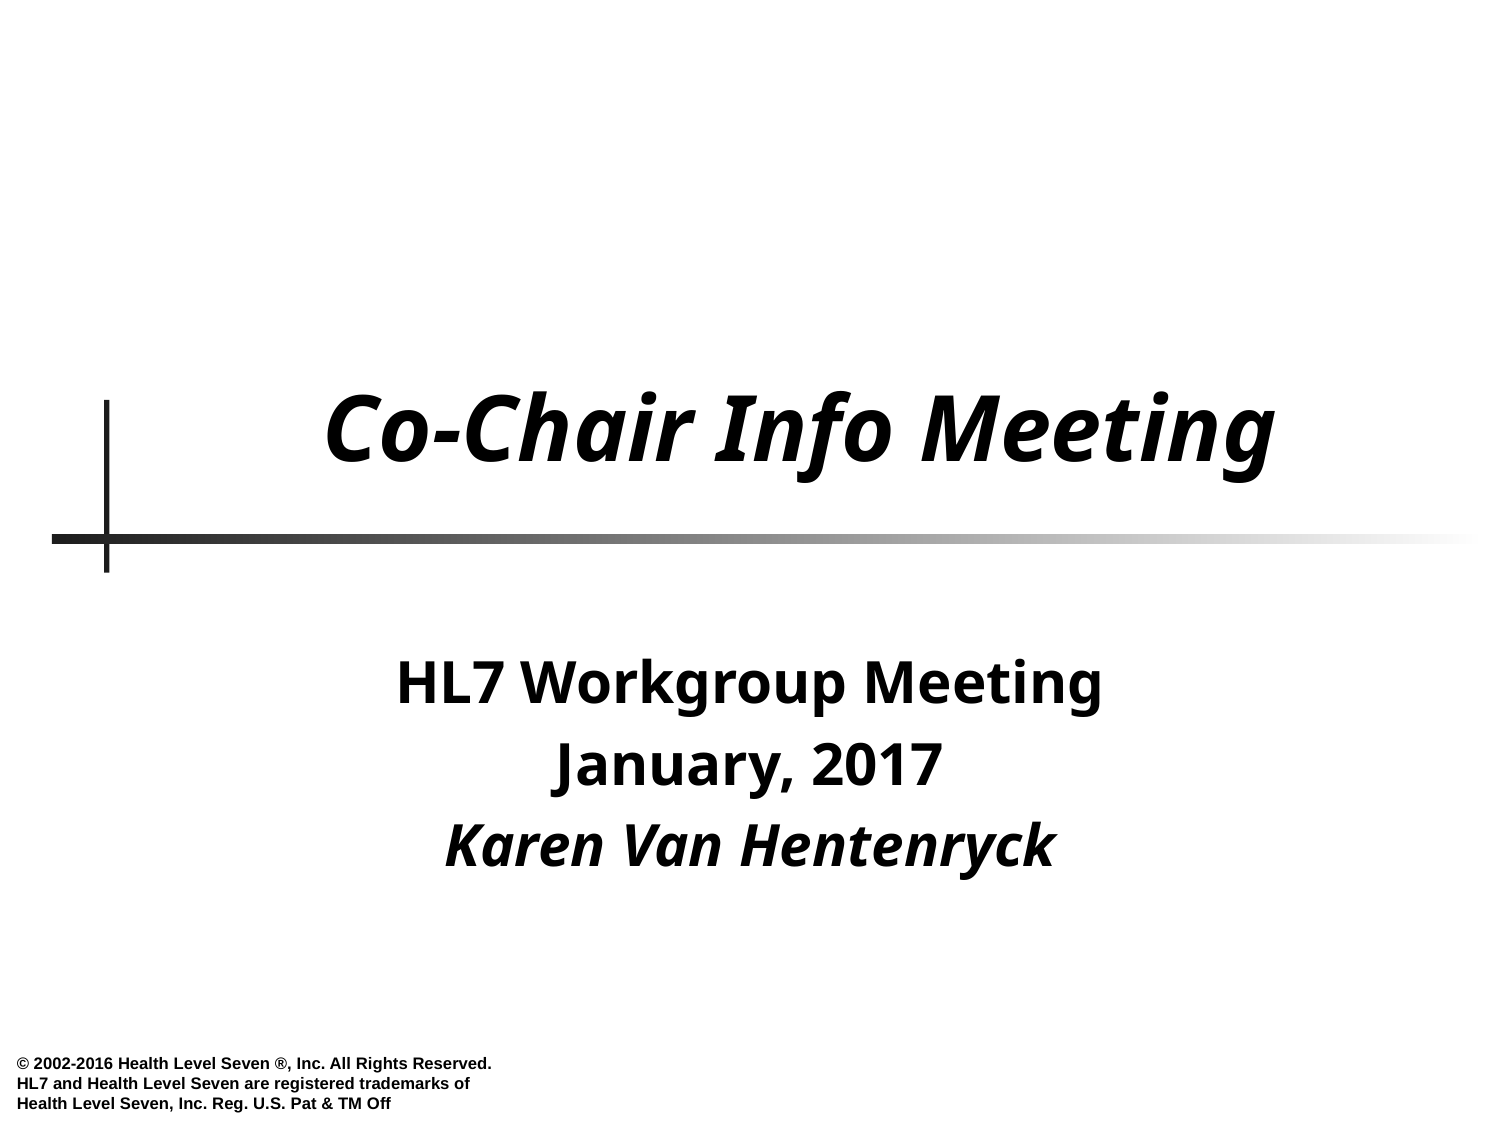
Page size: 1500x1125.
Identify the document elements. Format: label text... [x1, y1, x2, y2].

subtitle HL7 Workgroup Meeting January, 2017 Karen Van Hentenryck [224, 637, 1276, 926]
title Co-Chair Info Meeting [162, 299, 1438, 488]
